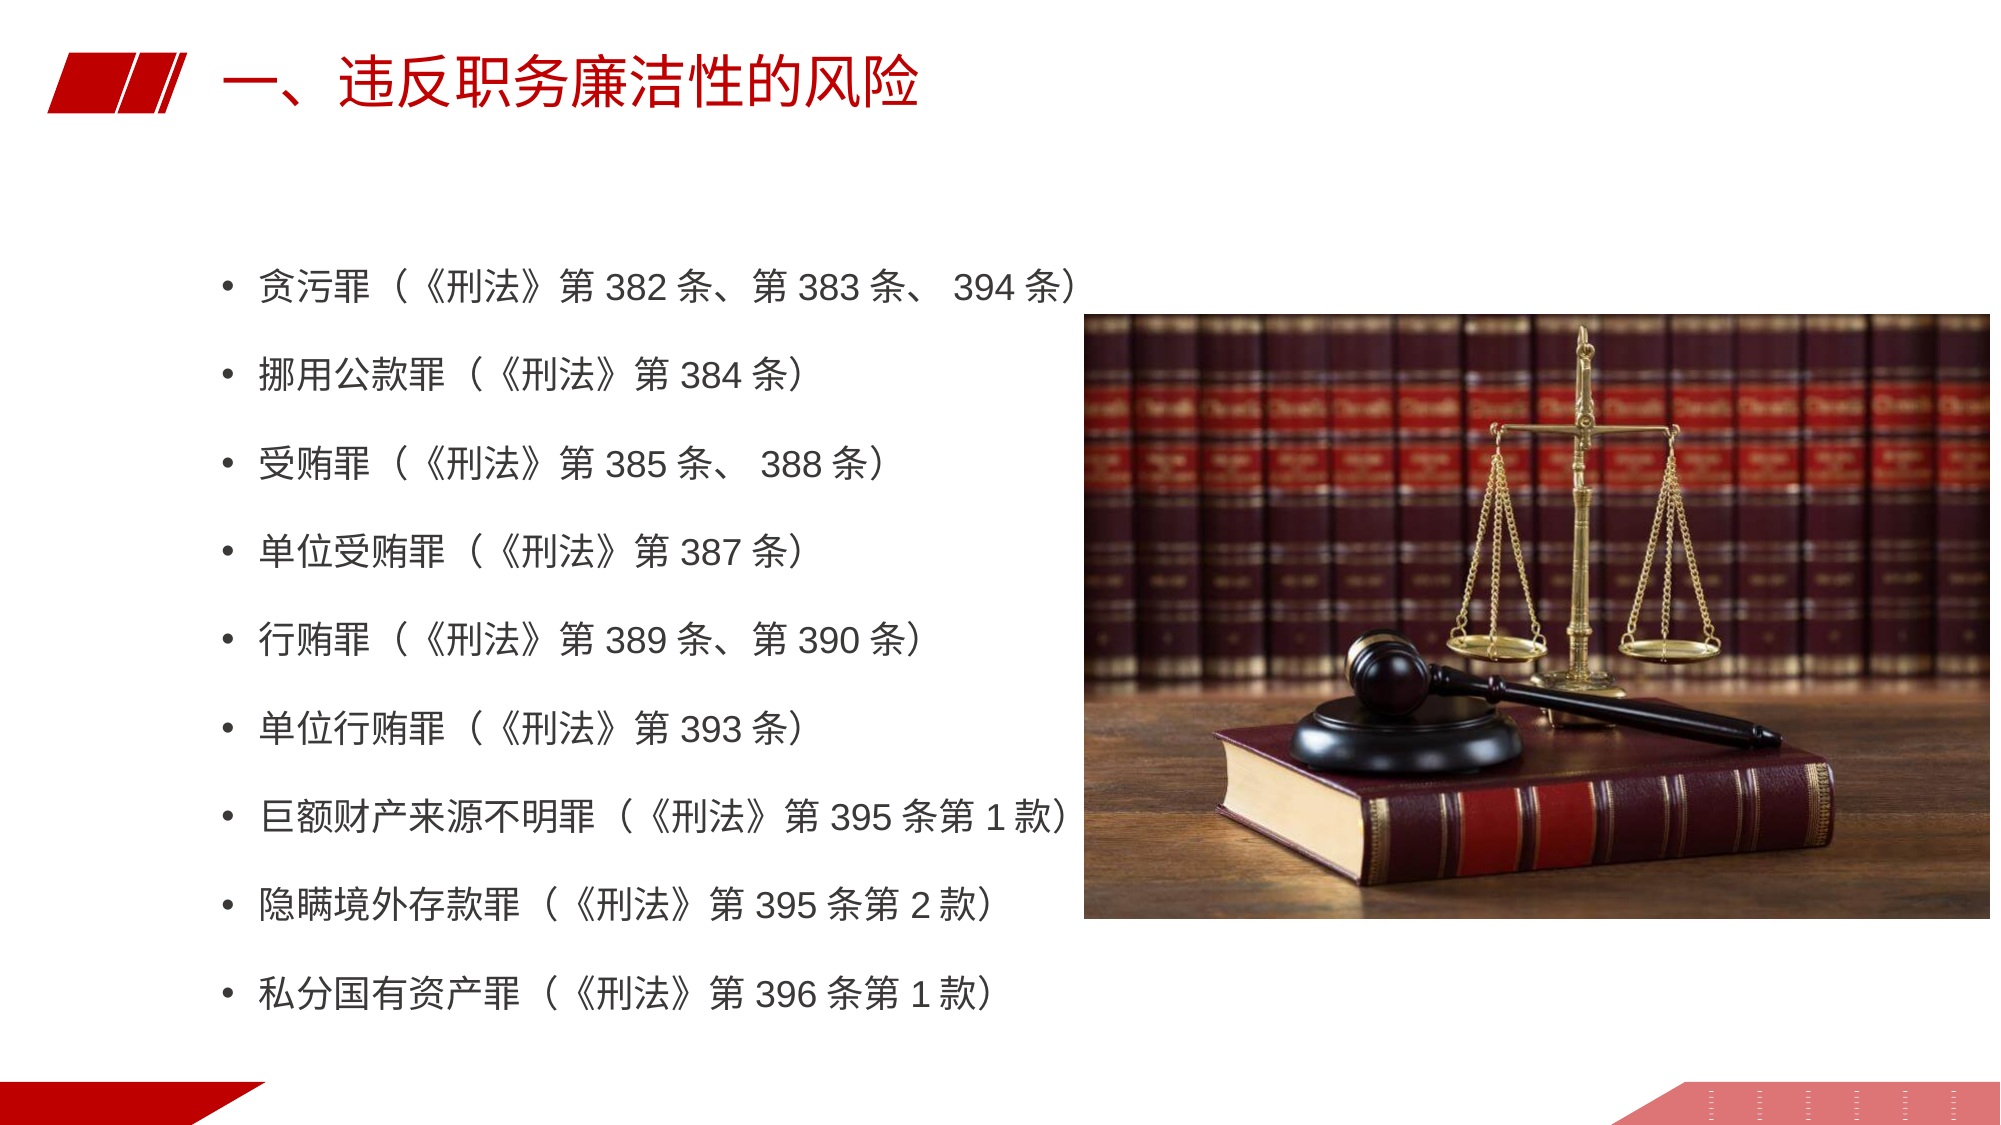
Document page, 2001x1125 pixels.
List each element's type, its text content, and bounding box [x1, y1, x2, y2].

list 贪污罪（《刑法》第382条、第383条、394条） 挪用公款罪（《刑法》第384条） 受贿罪（《刑法》第385条、388条） 单位受贿罪（《刑法》第387条） 行贿罪（《刑法》第389条、第390条） 单位行贿罪（《刑法》第393条） 巨额财产来源不明罪（《刑法》第395条第1款） 隐瞒境外存款罪（《刑法》第395条第2款） 私分国有资产罪（《刑法》第396条第1款） [206, 233, 1538, 1040]
picture [1084, 314, 1991, 919]
text_box 一、违反职务廉洁性的风险 [206, 51, 1294, 118]
